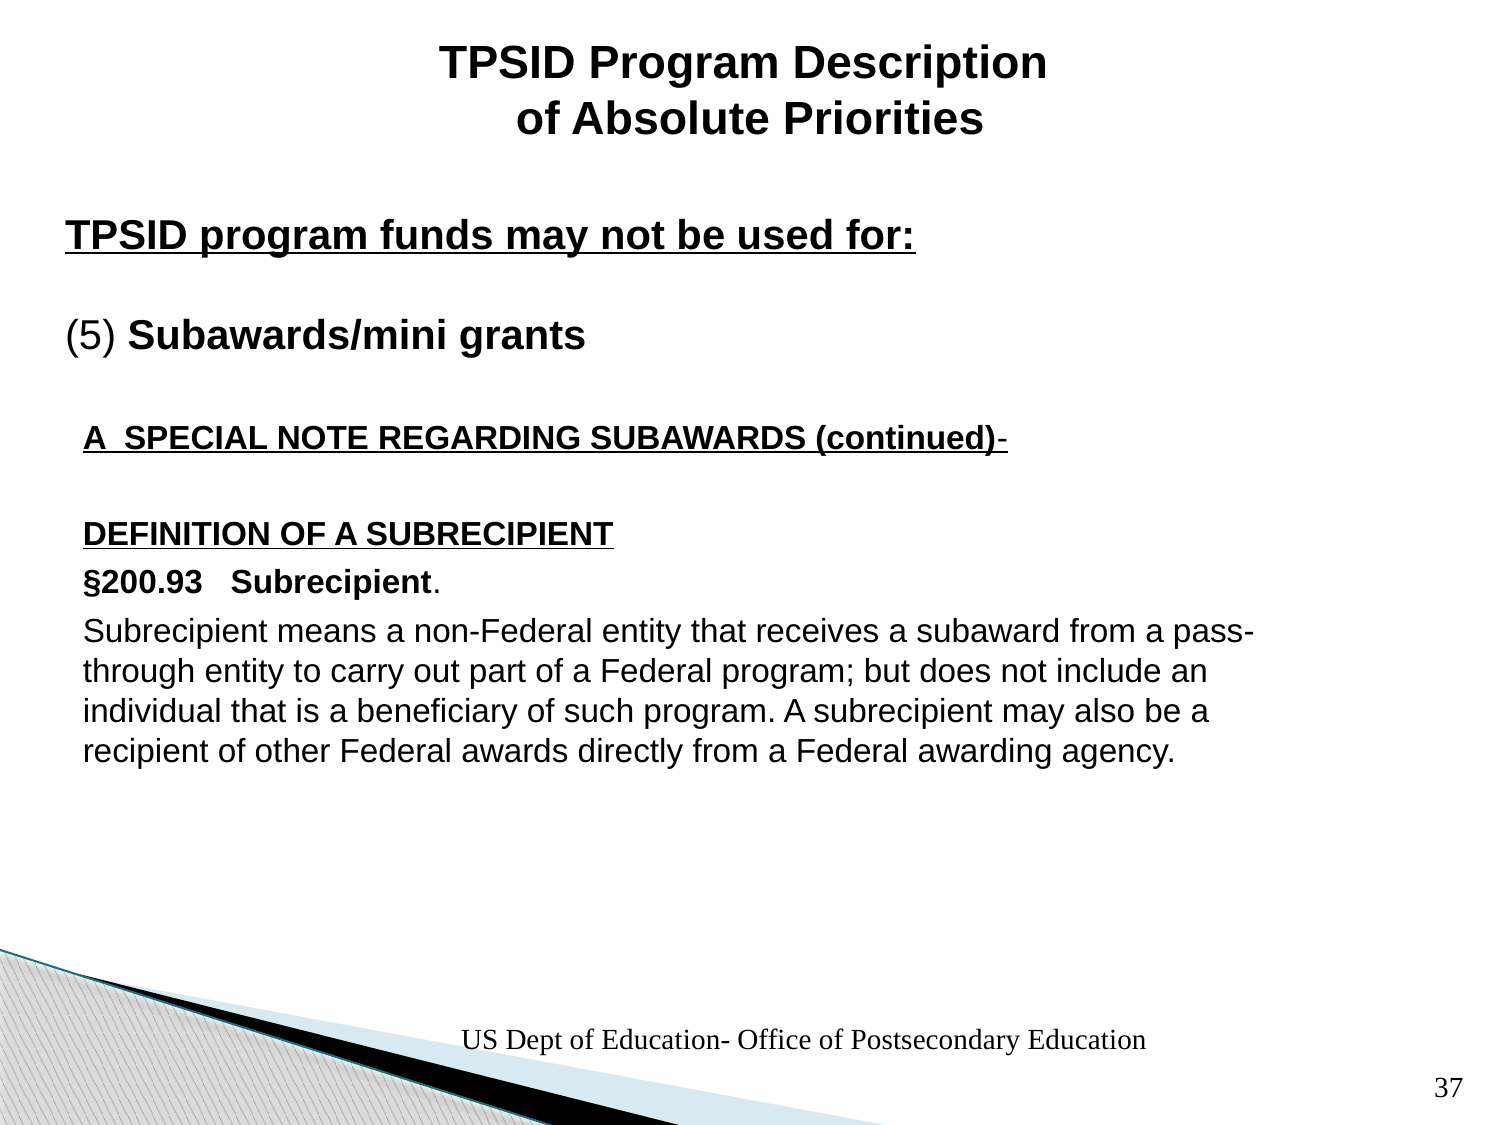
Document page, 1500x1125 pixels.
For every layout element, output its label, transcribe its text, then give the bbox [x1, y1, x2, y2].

footer US Dept of Education- Office of Postsecondary Education [387, 1025, 1163, 1063]
list TPSID program funds may not be used for: (5) Subawards/mini grants A SPECIAL NOTE REGARDING SUBAWARDS (continued)- DEFINITION OF A SUBRECIPIENT §200.93 Subrecipient. Subrecipient means a non-Federal entity that receives a subaward from a pass-through entity to carry out part of a Federal program; but does not include an individual that is a beneficiary of such program. A subrecipient may also be a recipient of other Federal awards directly from a Federal awarding agency. [50, 152, 1275, 759]
title TPSID Program Description of Absolute Priorities [37, 24, 1450, 152]
slide_number 37 [1418, 1051, 1479, 1112]
